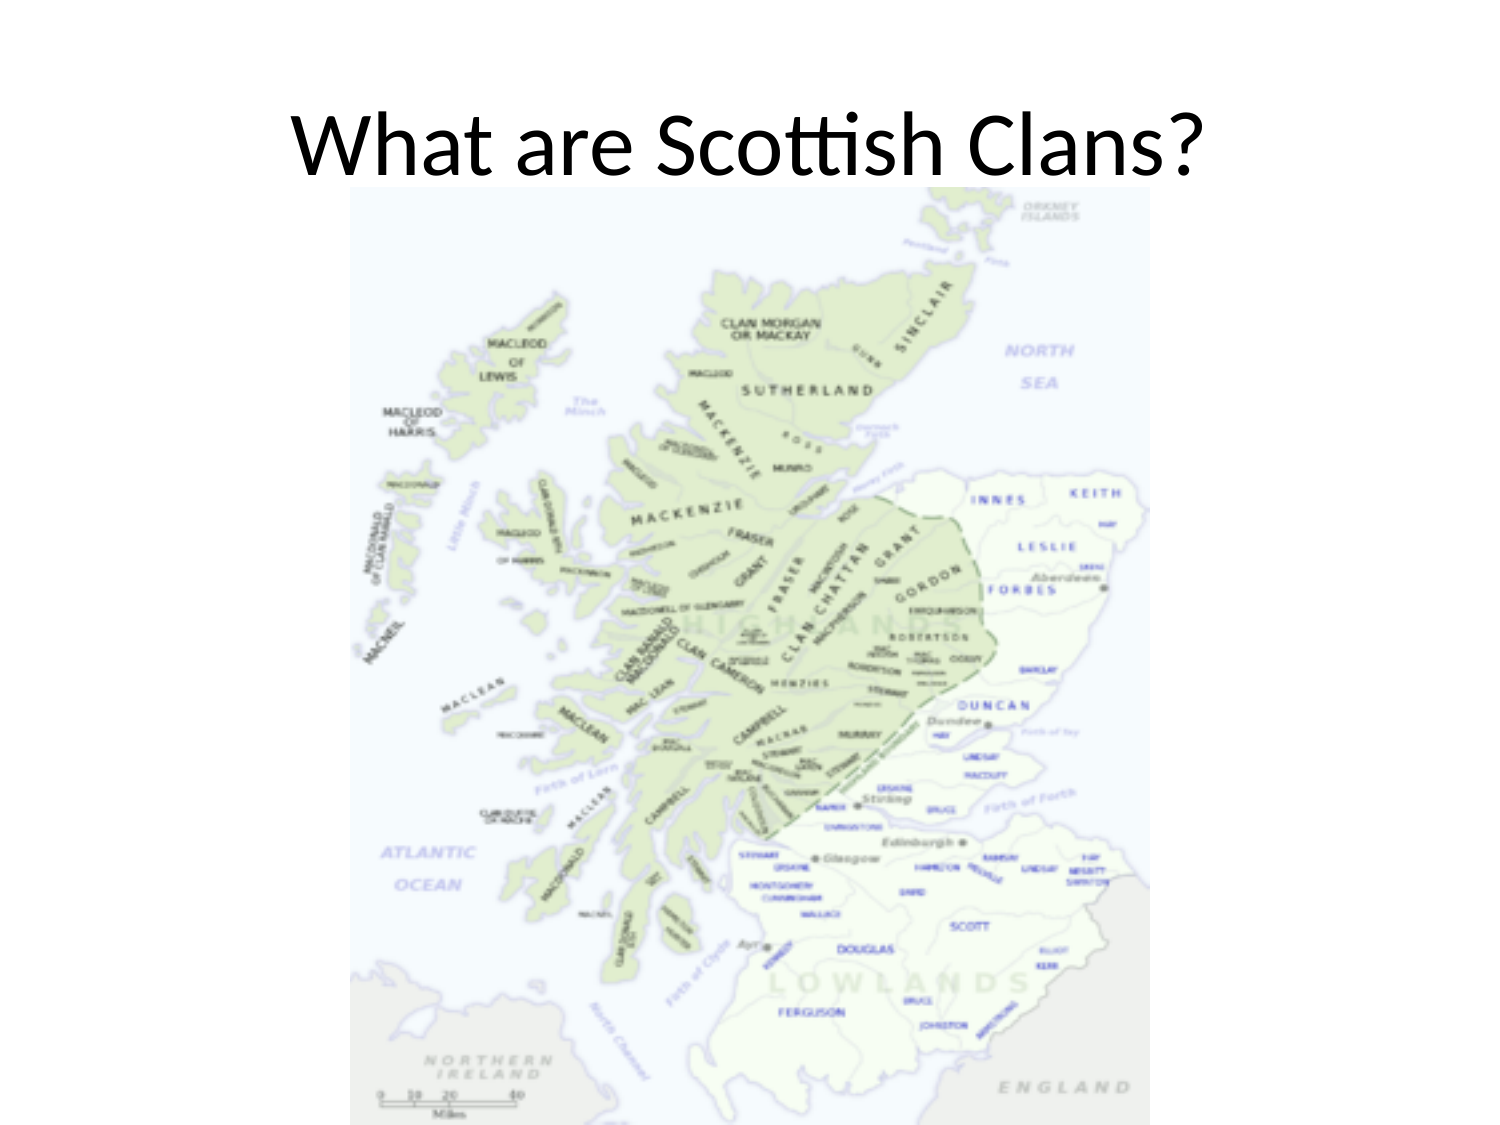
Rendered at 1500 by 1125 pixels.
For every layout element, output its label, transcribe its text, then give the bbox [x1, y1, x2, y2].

title What are Scottish Clans? [75, 45, 1425, 233]
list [349, 187, 1151, 1125]
